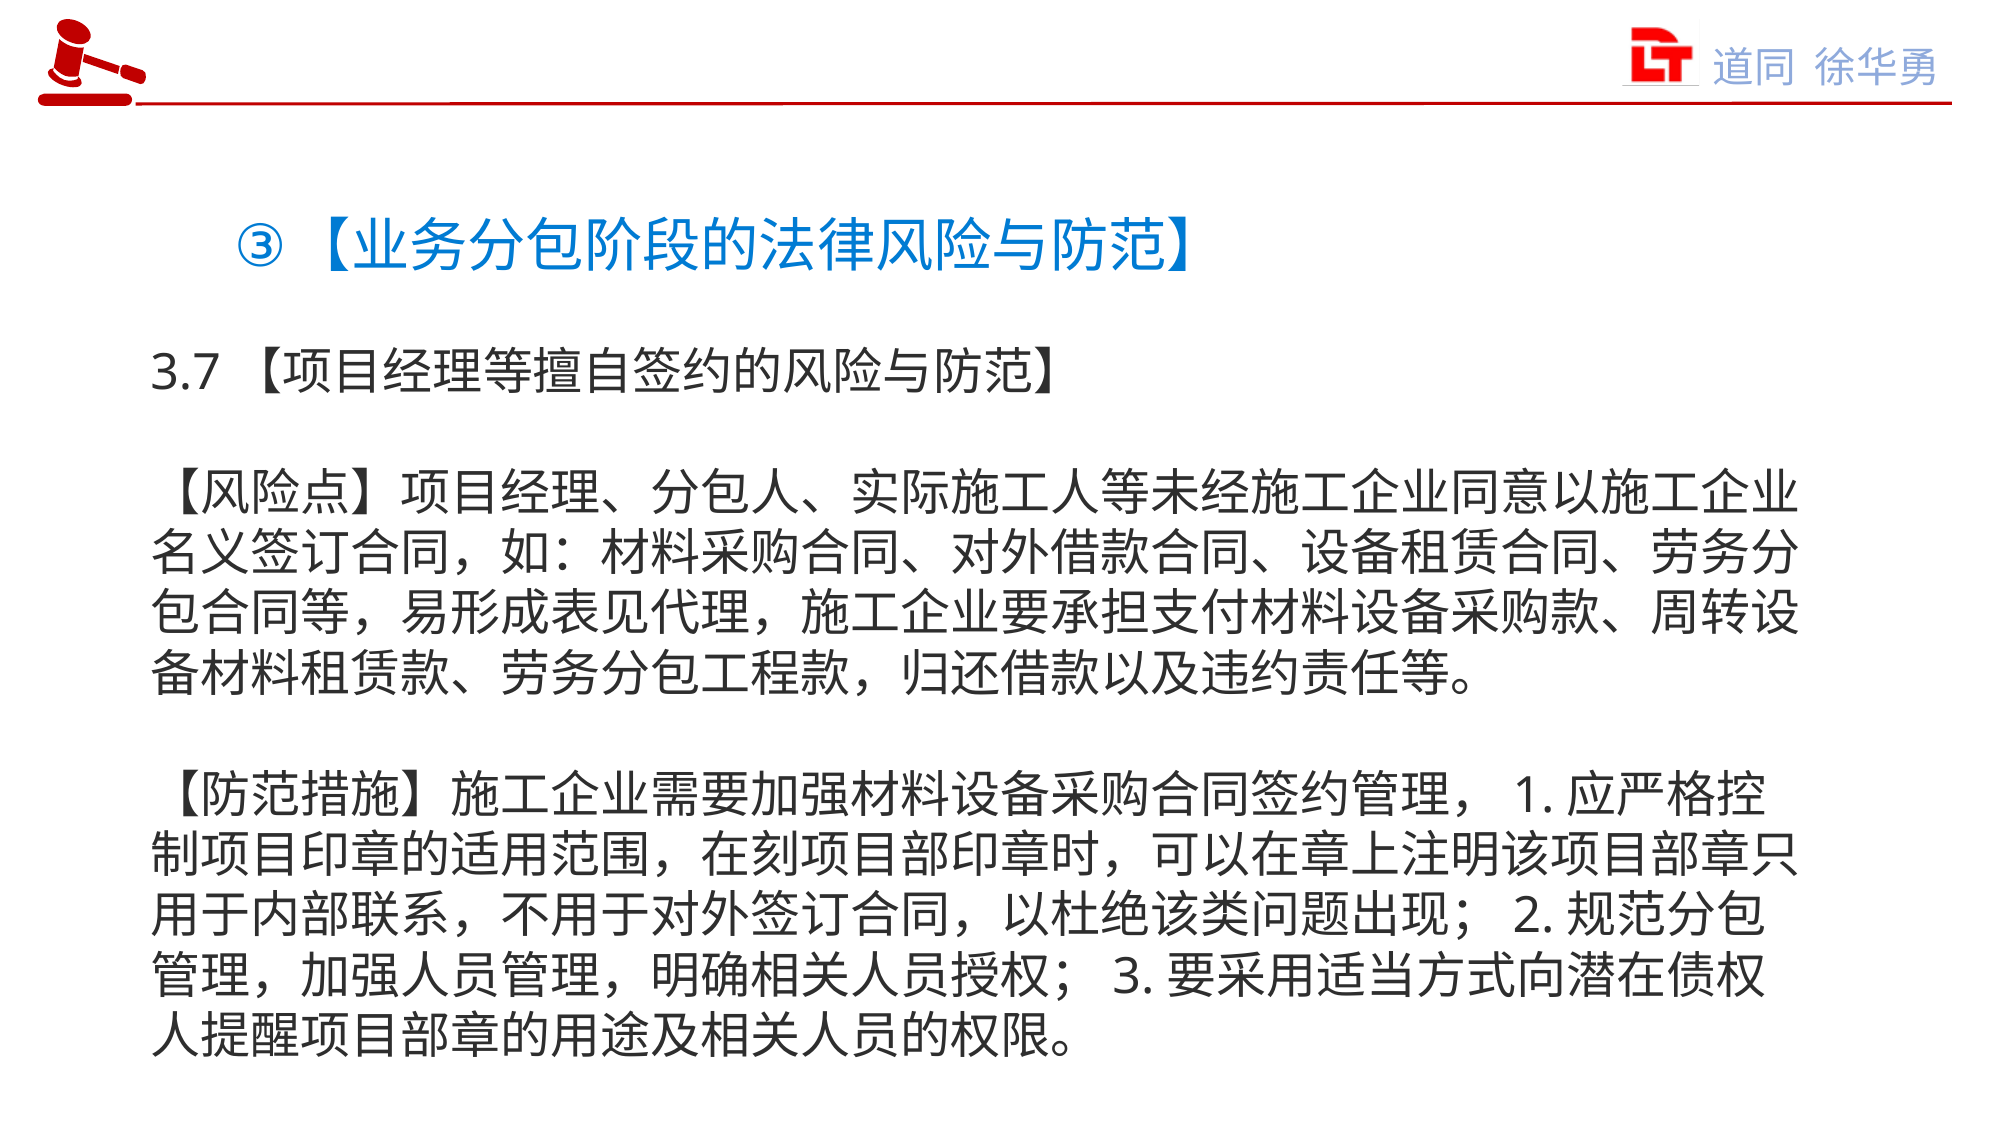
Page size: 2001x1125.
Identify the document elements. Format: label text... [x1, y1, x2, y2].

text_box 【业务分包阶段的法律风险与防范】 3.7【项目经理等擅自签约的风险与防范】 【风险点】项目经理、分包人、实际施工人等未经施工企业同意以施工企业名义签订合同，如：材料采购合同、对外借款合同、设备租赁合同、劳务分包合同等，易形成表见代理，施工企业要承担支付材料设备采购款、周转设备材料租赁款、劳务分包工程款，归还借款以及违约责任等。 【防范措施】施工企业需要加强材料设备采购合同签约管理，1.应严格控制项目印章的适用范围，在刻项目部印章时，可以在章上注明该项目部章只用于内部联系，不用于对外签订合同，以杜绝该类问题出现；2.规范分包管理，加强人员管理，明确相关人员授权；3.要采用适当方式向潜在债权人提醒项目部章的用途及相关人员的权限。 [135, 210, 1830, 1072]
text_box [37, 17, 1954, 106]
picture [1622, 19, 1699, 97]
